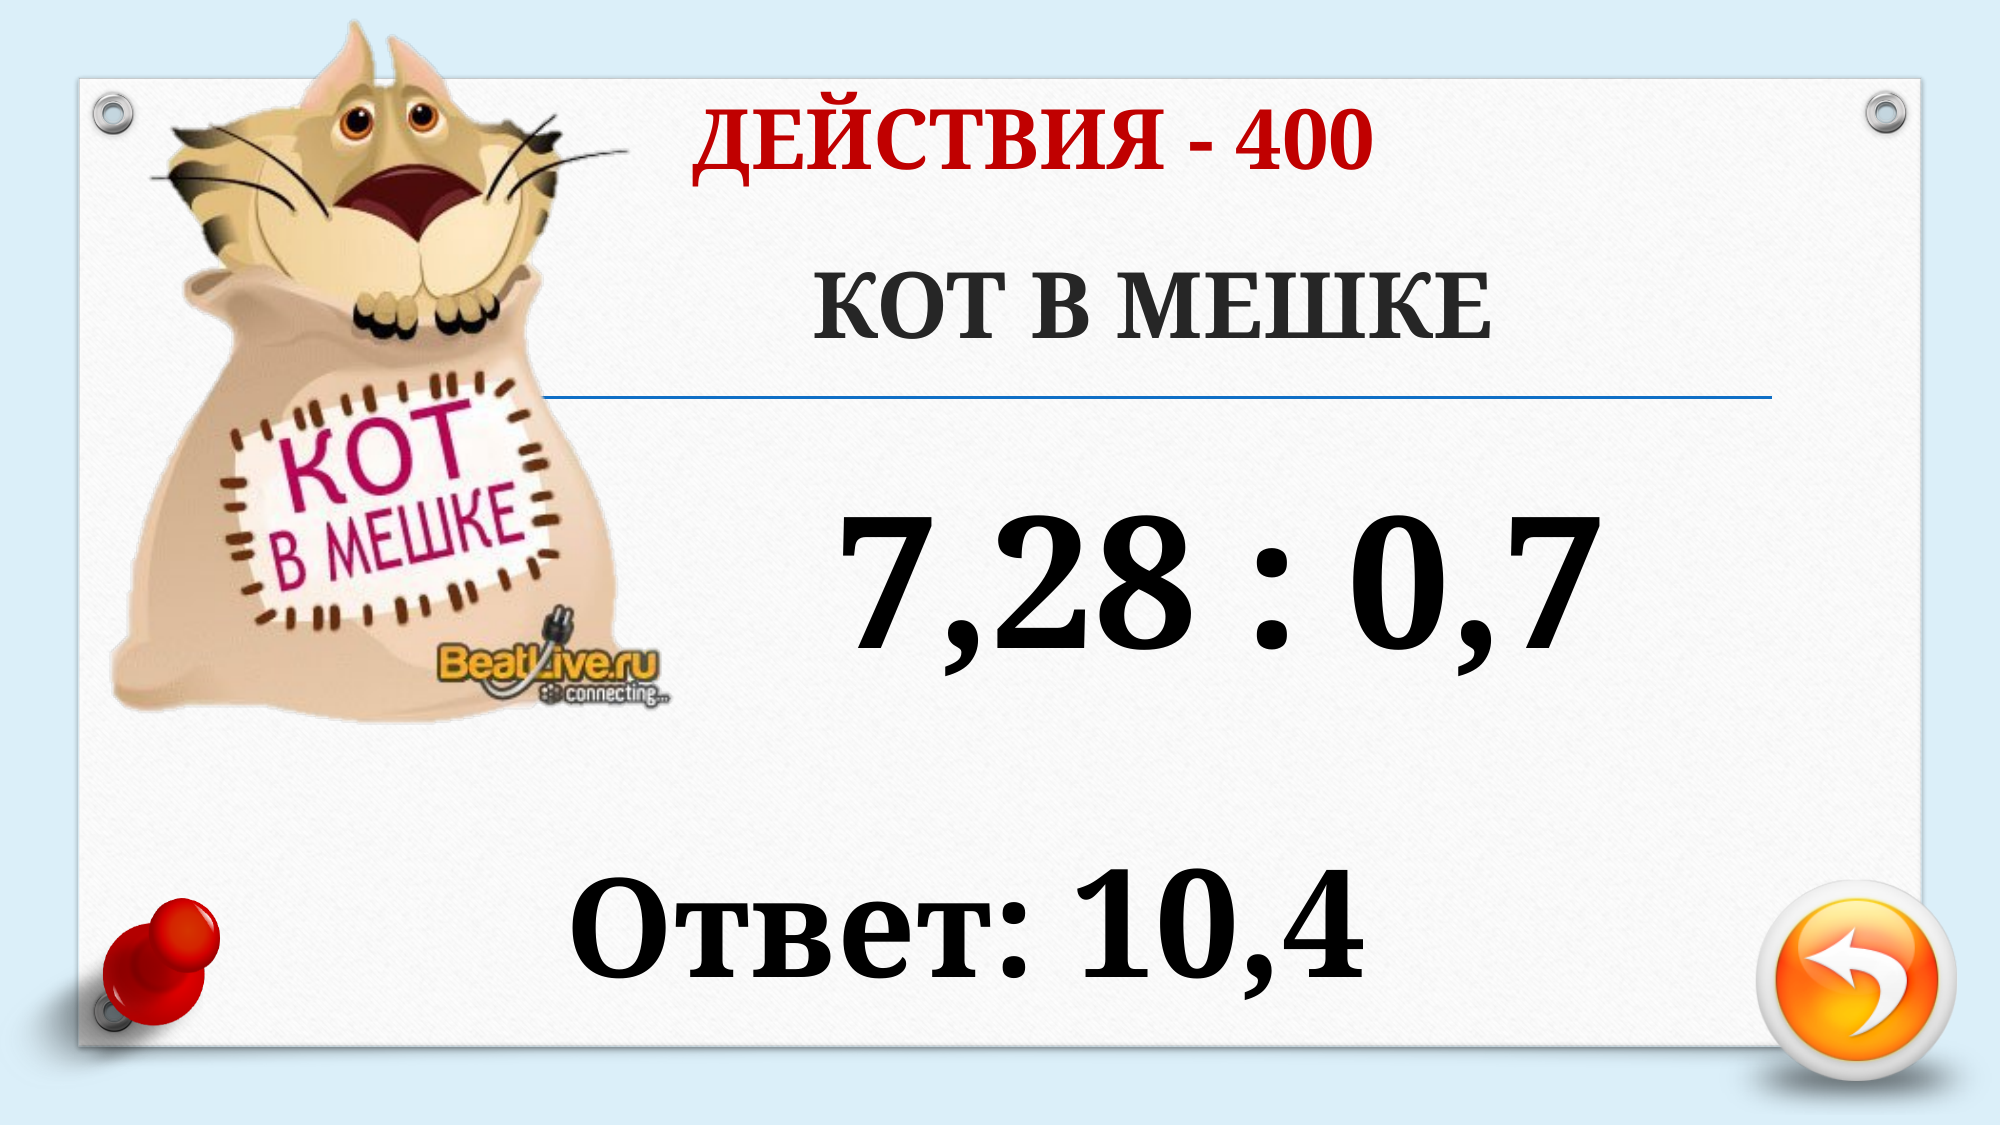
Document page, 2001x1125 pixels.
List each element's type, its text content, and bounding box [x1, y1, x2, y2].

text_box Ответ: 10,4 [550, 820, 1382, 1016]
text_box 7,28 : 0,7 [778, 458, 1622, 693]
text_box ДЕЙСТВИЯ - 400 [701, 78, 1391, 194]
title КОТ В МЕШКЕ [701, 195, 1941, 410]
picture [0, 0, 2000, 1125]
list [0, 12, 701, 738]
